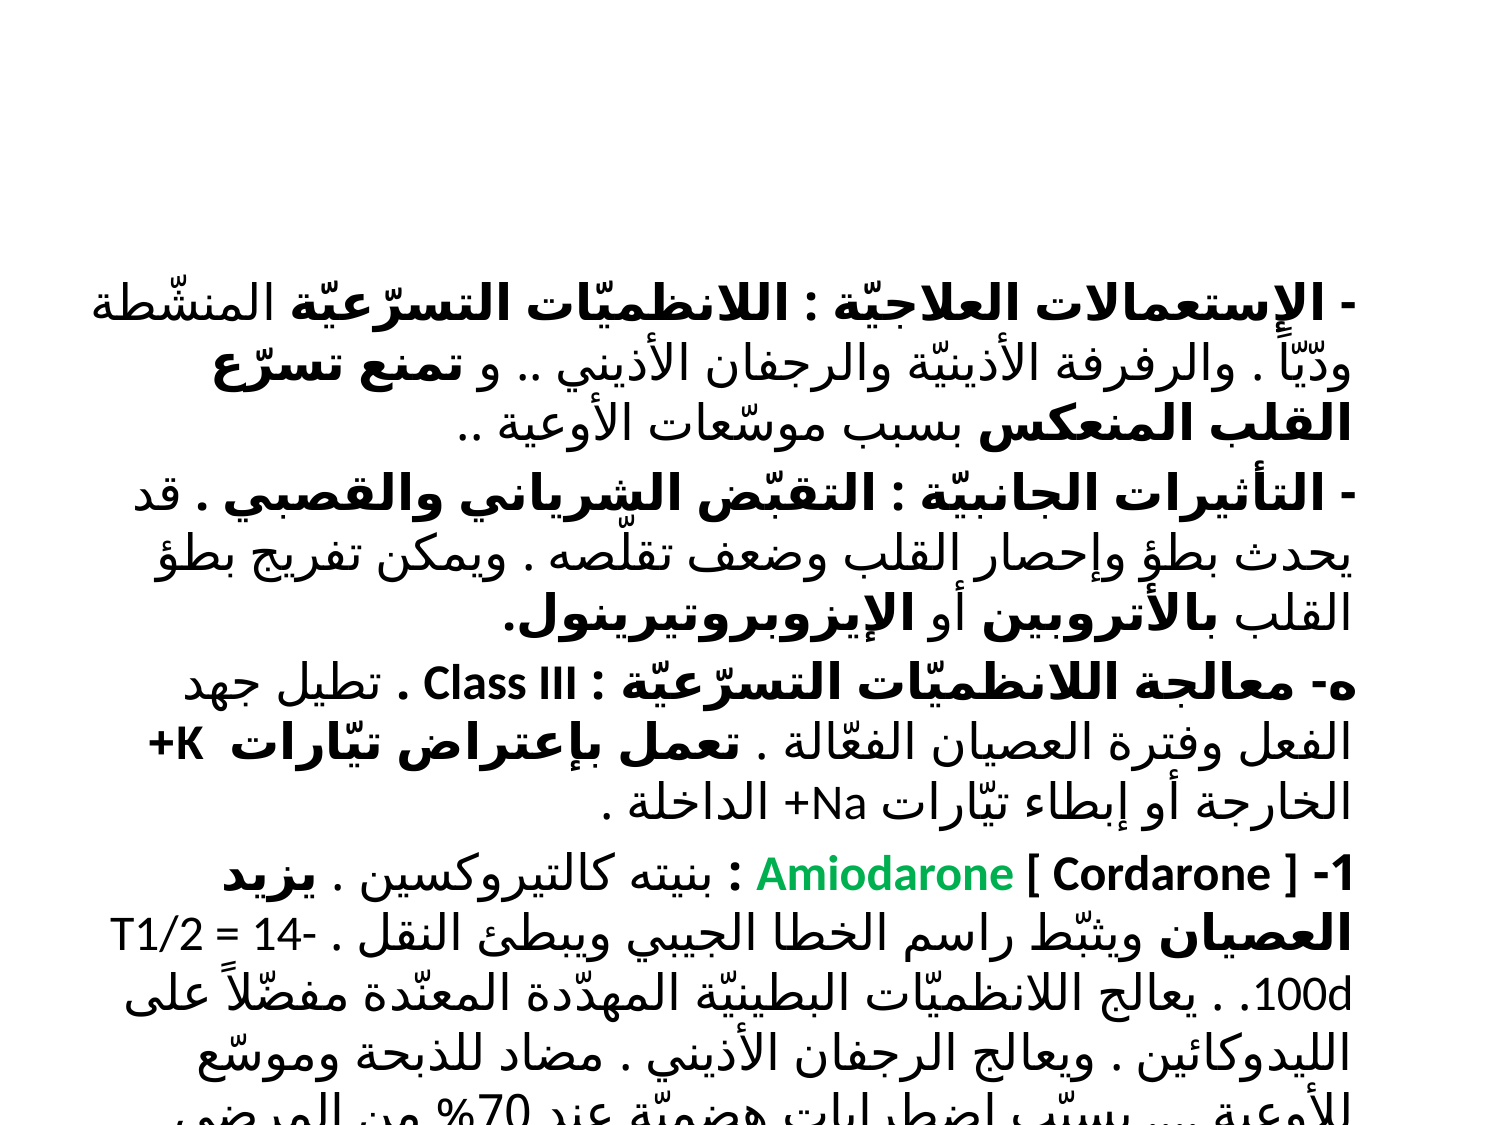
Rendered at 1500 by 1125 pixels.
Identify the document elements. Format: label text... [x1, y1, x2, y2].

list - الإستعمالات العلاجيّة : اللانظميّات التسرّعيّة المنشّطة ودّيّاً . والرفرفة الأذينيّة والرجفان الأذيني .. و تمنع تسرّع القلب المنعكس بسبب موسّعات الأوعية .. - التأثيرات الجانبيّة : التقبّض الشرياني والقصبي . قد يحدث بطؤ وإحصار القلب وضعف تقلّصه . ويمكن تفريج بطؤ القلب بالأتروبين أو الإيزوبروتيرينول. ه- معالجة اللانظميّات التسرّعيّة : Class III . تطيل جهد الفعل وفترة العصيان الفعّالة . تعمل بإعتراض تيّارات K+ الخارجة أو إبطاء تيّارات Na+ الداخلة . 1- Amiodarone [ Cordarone ] : بنيته كالتيروكسين . يزيد العصيان ويثبّط راسم الخطا الجيبي ويبطئ النقل . T1/2 = 14-100d. . يعالج اللانظميّات البطينيّة المهدّدة المعنّدة مفضّلاً على الليدوكائين . ويعالج الرجفان الأذيني . مضاد للذبحة وموسّع للأوعية .... يسبّب إضطرابات هضميّة عند 70% من المرضى وتليّف رئوي خطير وإلتهاب رئةخلالي وحساسيّة ضوئيّة و gray man syndrome , corneal microdeposits وإضطراب الدرق ( بسبب اليود في مستحضر الدواء ) . [75, 262, 1425, 1055]
